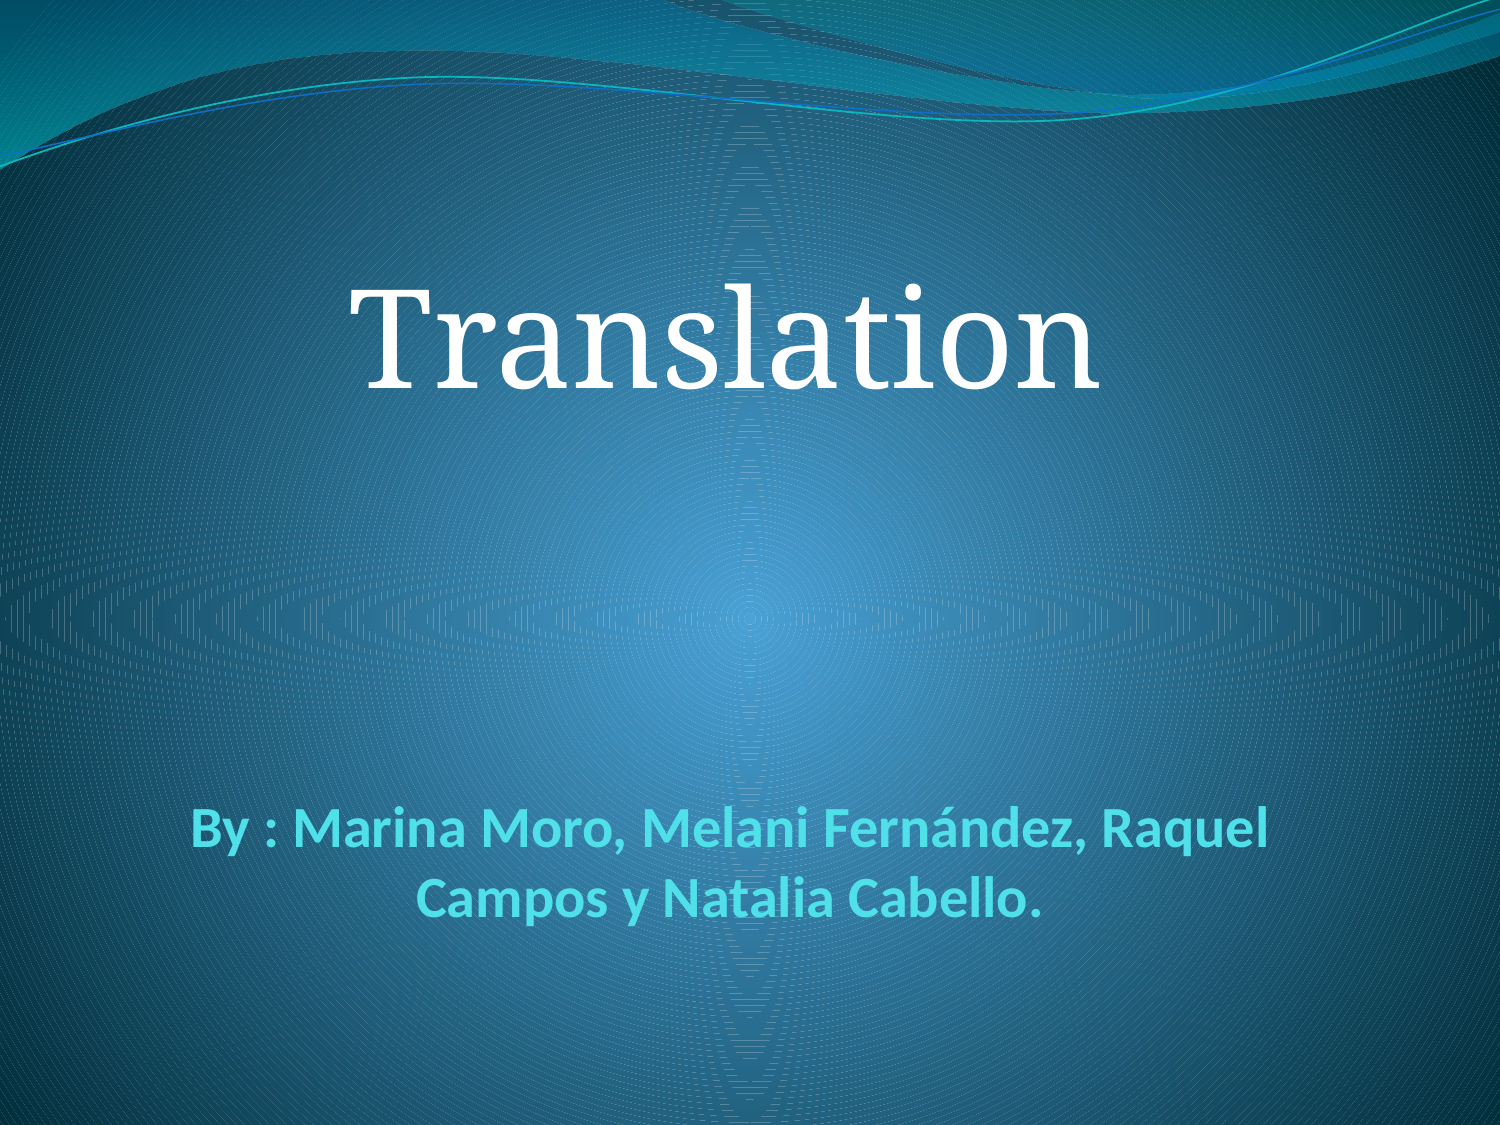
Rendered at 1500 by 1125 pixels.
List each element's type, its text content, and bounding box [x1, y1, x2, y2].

subtitle Translation [87, 243, 1376, 504]
title By : Marina Moro, Melani Fernández, Raquel Campos y Natalia Cabello. [87, 504, 1376, 929]
